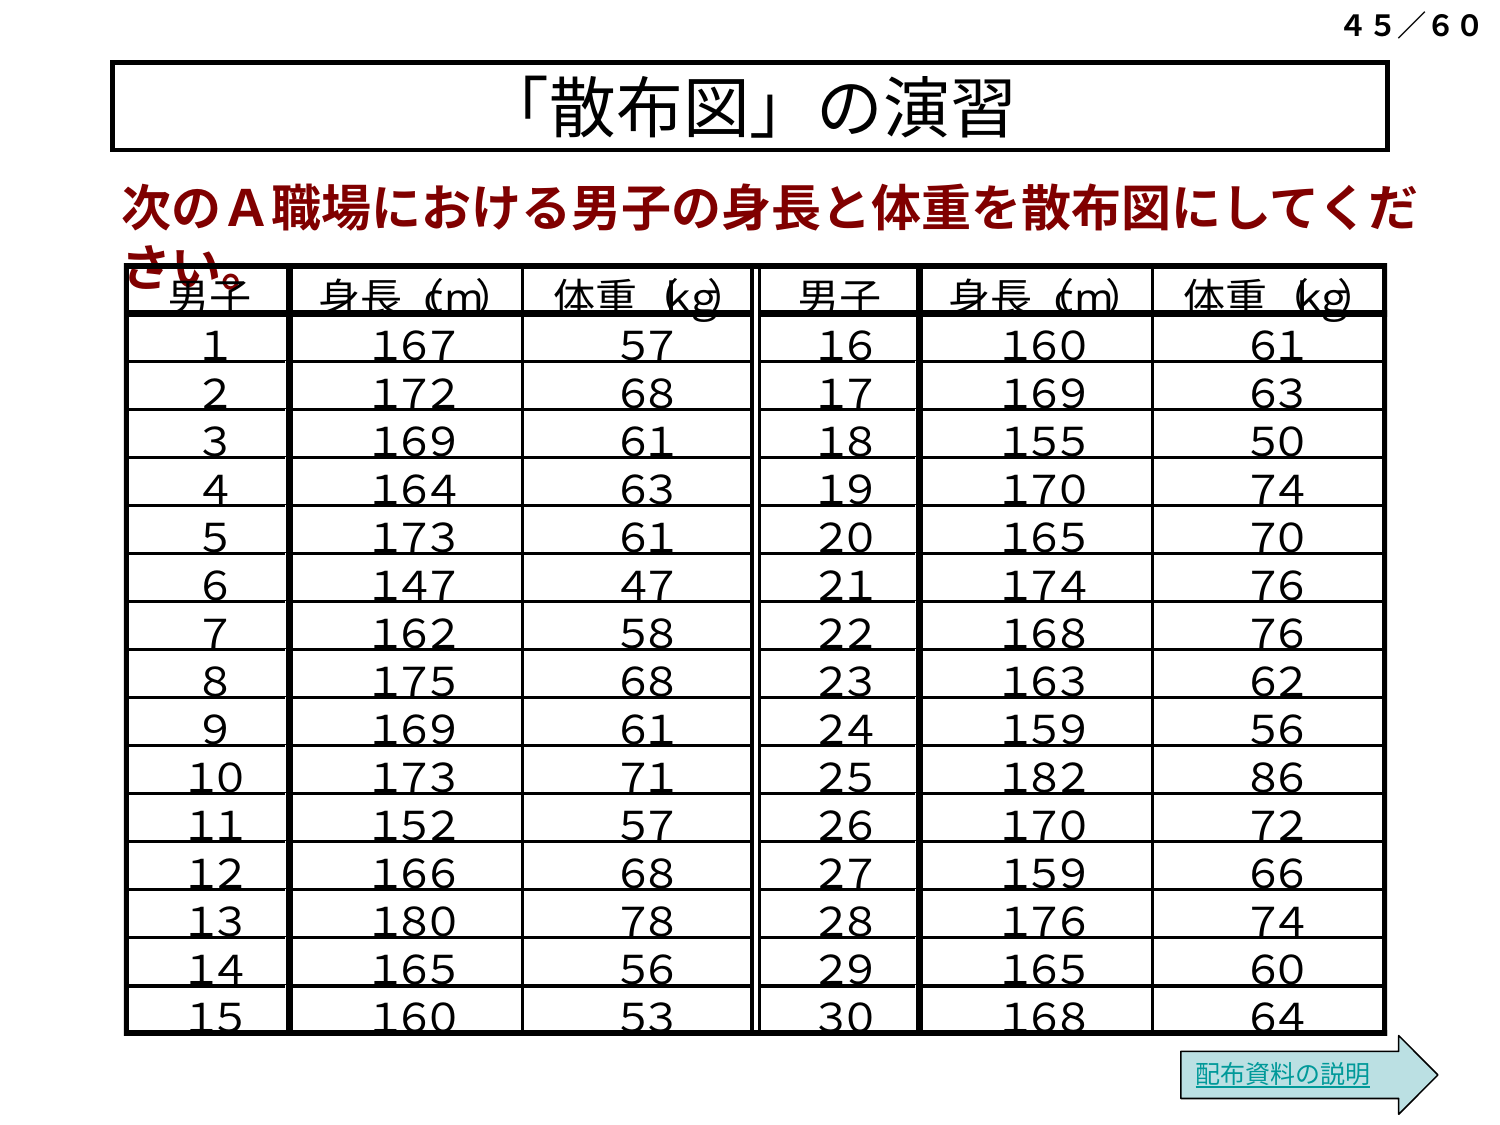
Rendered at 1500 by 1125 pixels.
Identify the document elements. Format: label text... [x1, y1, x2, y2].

title 「散布図」の演習 [112, 62, 1388, 150]
text_box ４５／６０ [1324, 0, 1500, 85]
picture [123, 263, 1388, 1036]
text_box 次のＡ職場における男子の身長と体重を散布図にしてください。 [106, 168, 1477, 304]
text_box 配布資料の説明 [1180, 1035, 1438, 1115]
